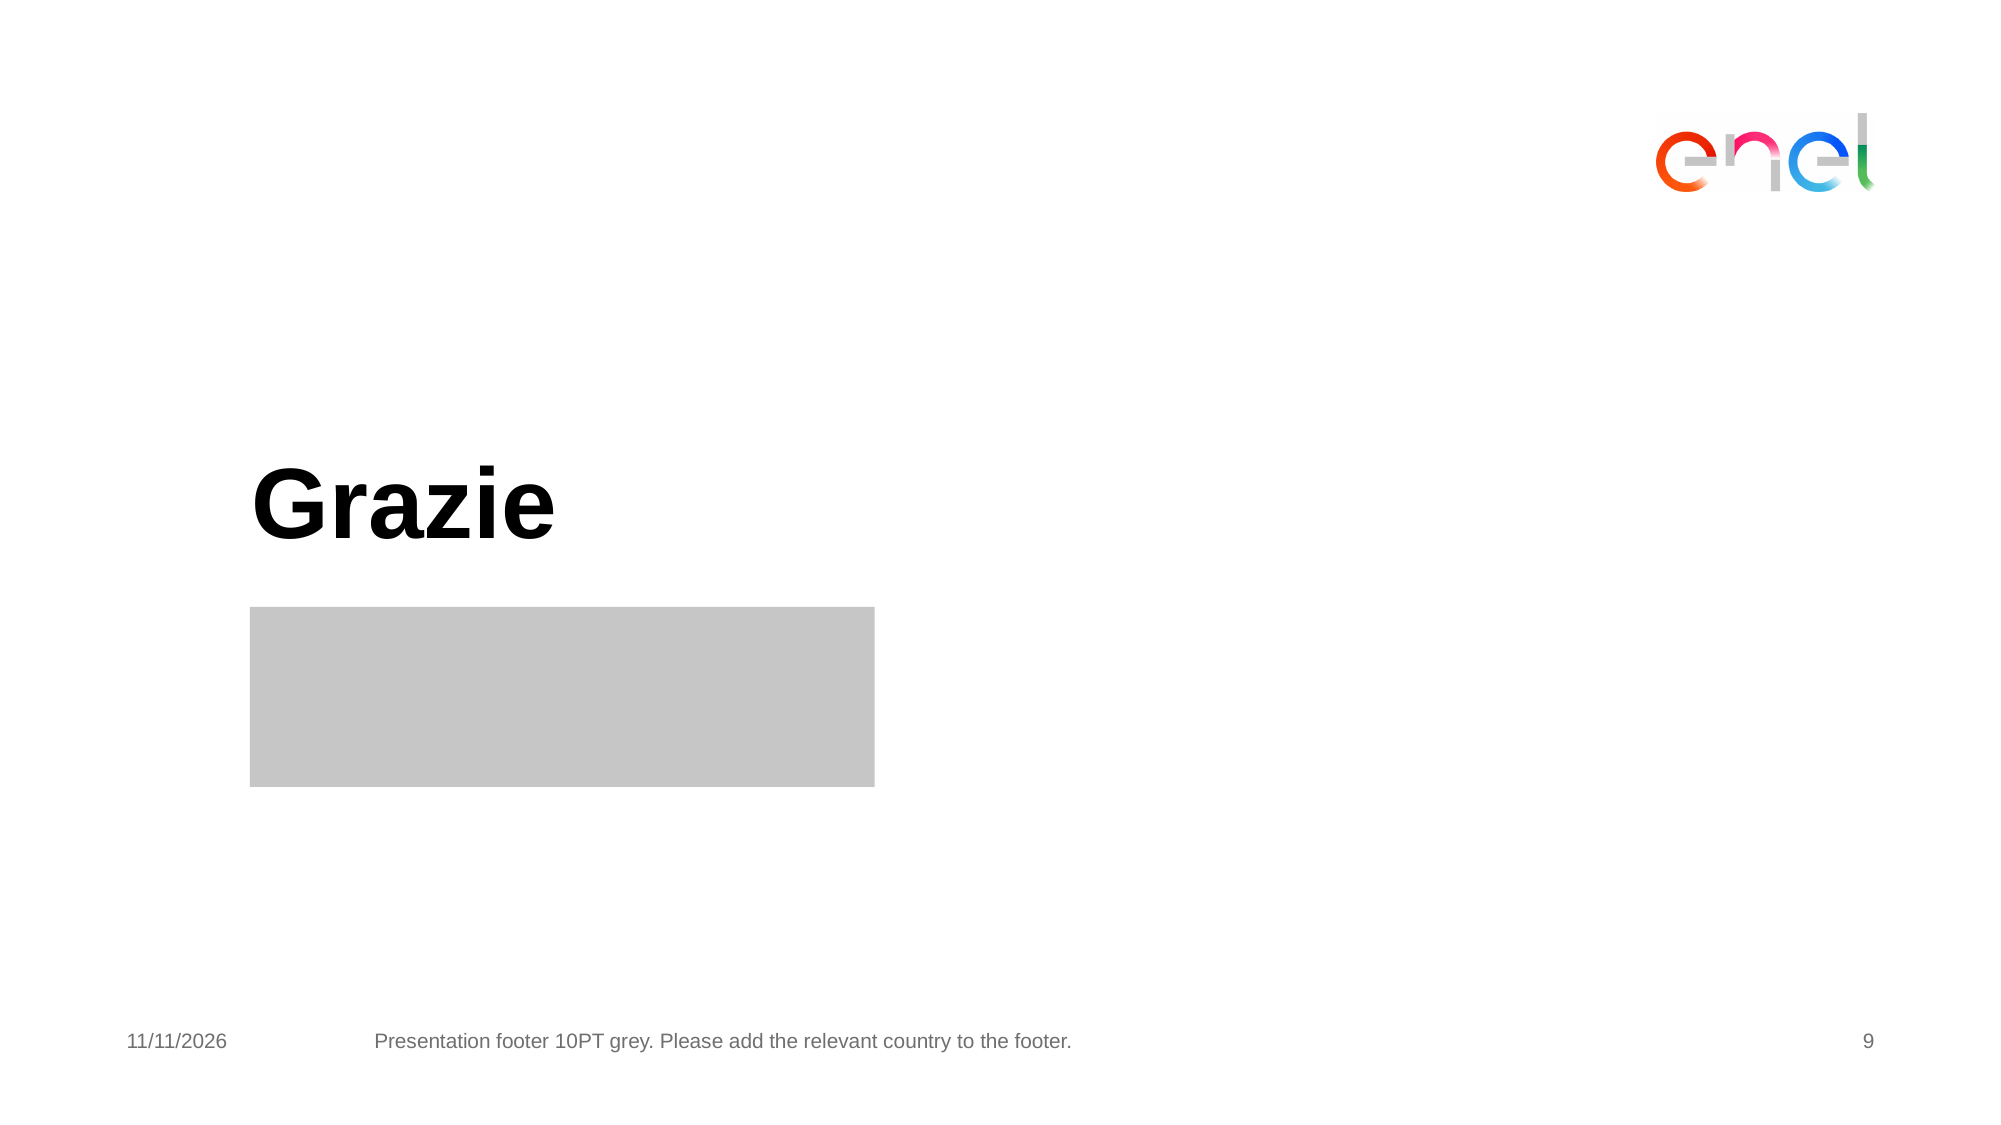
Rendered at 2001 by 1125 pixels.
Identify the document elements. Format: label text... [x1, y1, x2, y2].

title Grazie [251, 223, 1378, 561]
slide_number 9 [1749, 1027, 1875, 1053]
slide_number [126, 1027, 374, 1053]
picture [1656, 113, 1875, 192]
footer Presentation footer 10PT grey. Please add the relevant country to the footer. [374, 1027, 1749, 1053]
